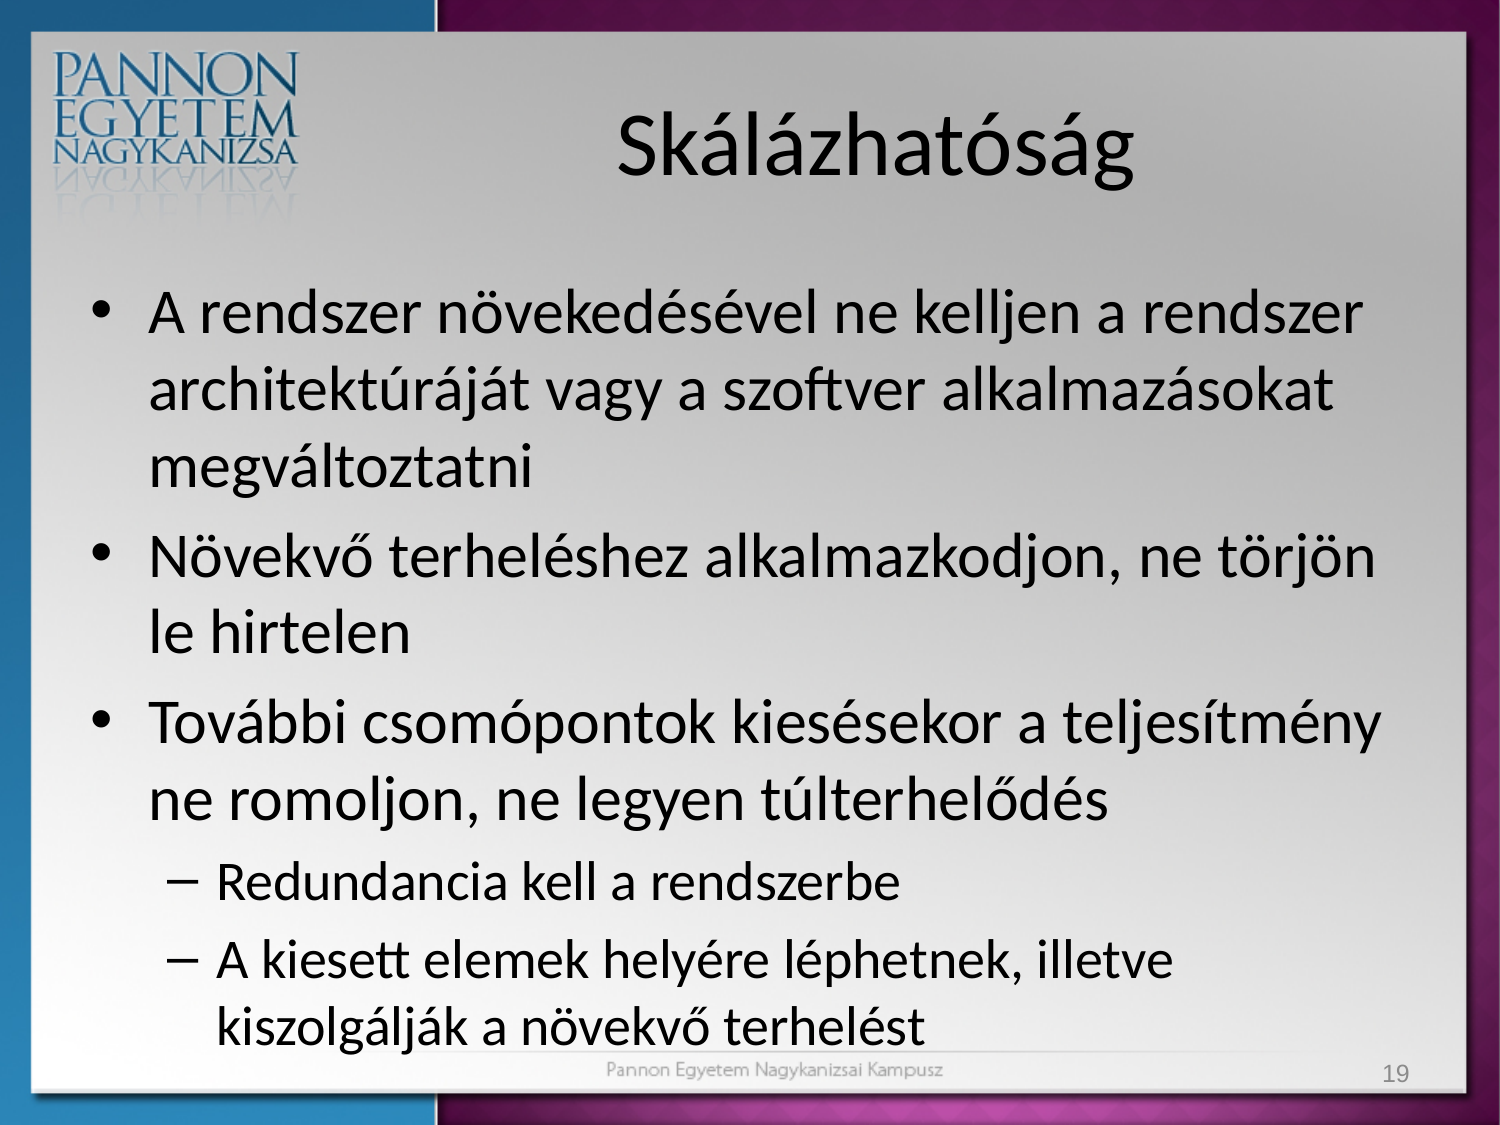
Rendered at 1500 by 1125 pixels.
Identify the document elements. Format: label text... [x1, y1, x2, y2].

title Skálázhatóság [328, 45, 1425, 233]
slide_number 19 [1074, 1042, 1425, 1103]
picture [0, 0, 1500, 1125]
list A rendszer növekedésével ne kelljen a rendszer architektúráját vagy a szoftver alkalmazásokat megváltoztatni Növekvő terheléshez alkalmazkodjon, ne törjön le hirtelen További csomópontok kiesésekor a teljesítmény ne romoljon, ne legyen túlterhelődés Redundancia kell a rendszerbe A kiesett elemek helyére léphetnek, illetve kiszolgálják a növekvő terhelést [75, 262, 1425, 1075]
